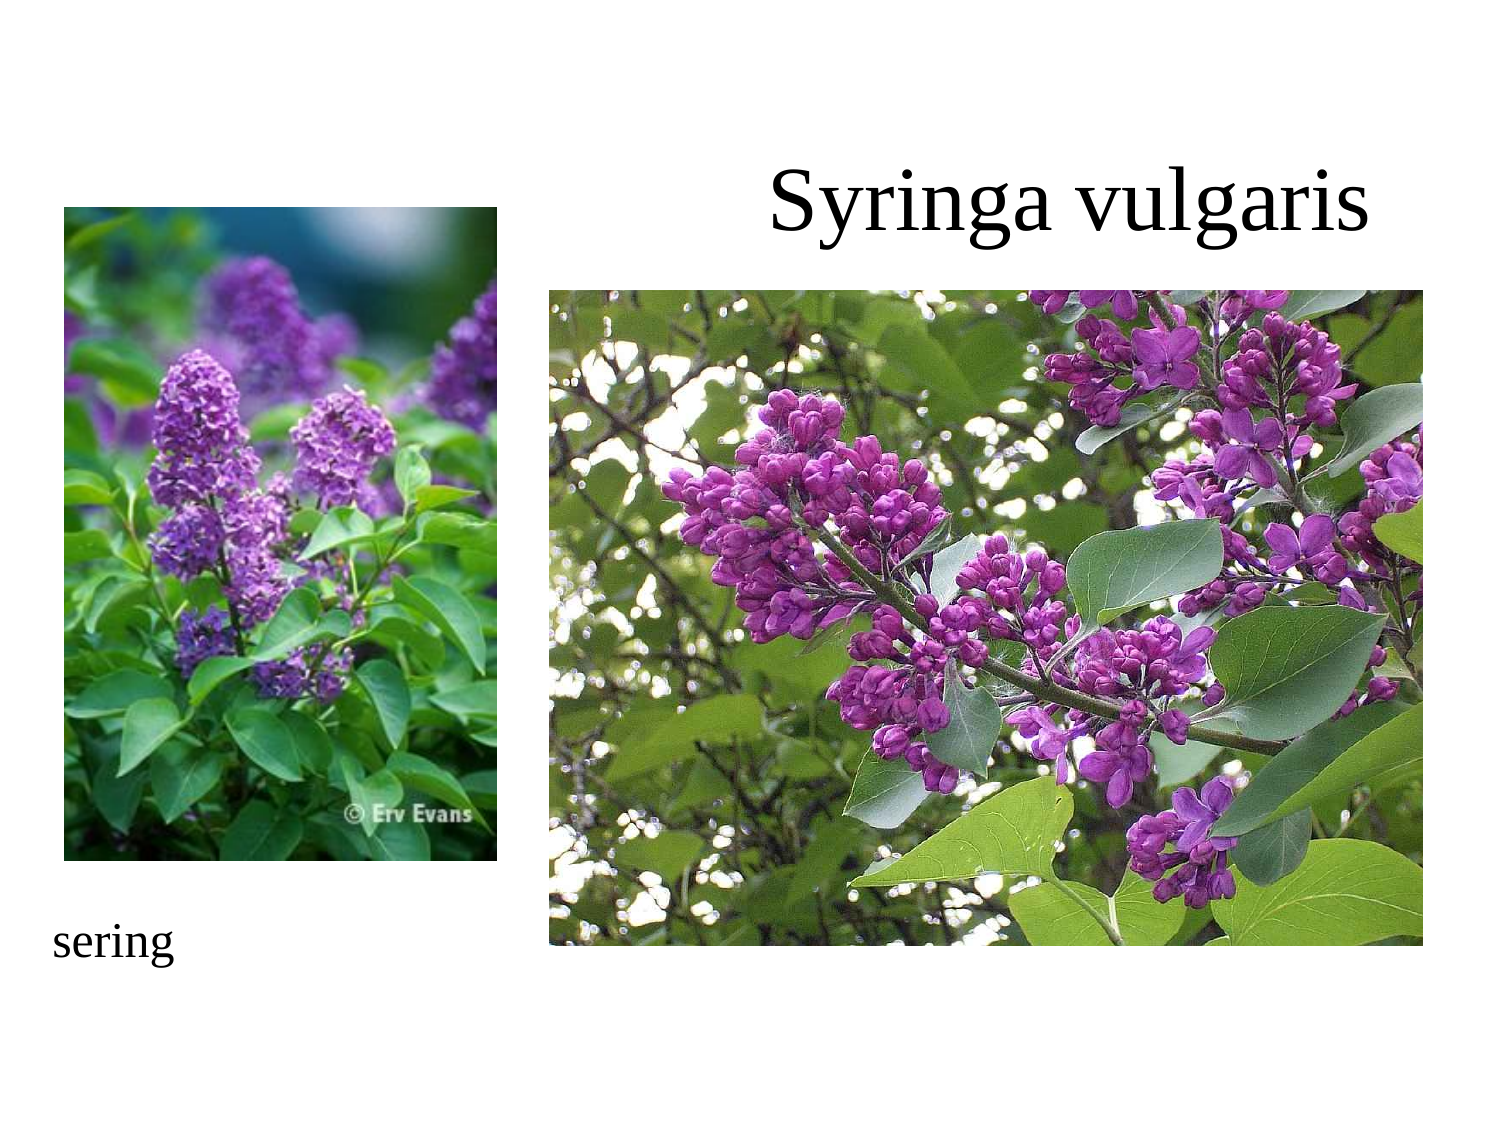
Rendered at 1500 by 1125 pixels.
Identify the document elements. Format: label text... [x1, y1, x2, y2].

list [548, 290, 1423, 946]
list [64, 207, 497, 861]
text_box sering [37, 899, 1100, 975]
title Syringa vulgaris [112, 99, 1388, 288]
